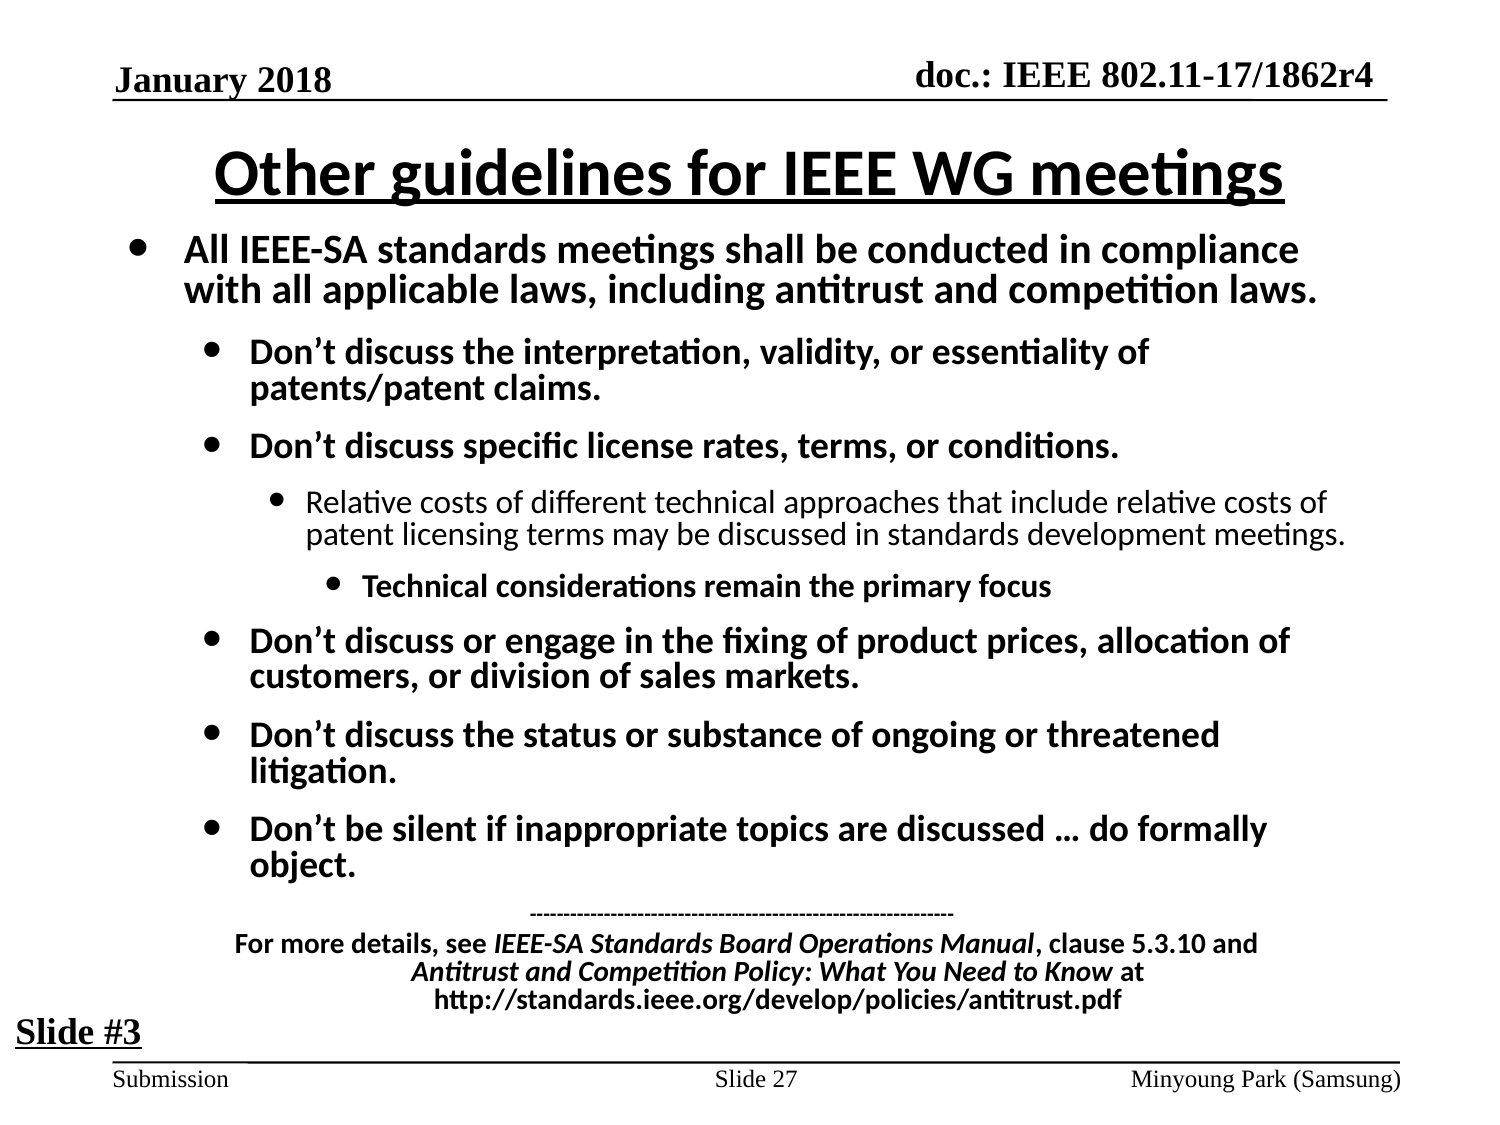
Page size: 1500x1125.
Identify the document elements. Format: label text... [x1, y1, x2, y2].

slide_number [114, 54, 335, 101]
slide_number Slide 27 [712, 1061, 800, 1093]
title Other guidelines for IEEE WG meetings [112, 112, 1388, 224]
text_box Slide #3 [0, 999, 157, 1060]
footer Minyoung Park (Samsung) [949, 1061, 1402, 1093]
list All IEEE-SA standards meetings shall be conducted in compliance with all applicable laws, including antitrust and competition laws. Don’t discuss the interpretation, validity, or essentiality of patents/patent claims. Don’t discuss specific license rates, terms, or conditions. Relative costs of different technical approaches that include relative costs of patent licensing terms may be discussed in standards development meetings. Technical considerations remain the primary focus Don’t discuss or engage in the fixing of product prices, allocation of customers, or division of sales markets. Don’t discuss the status or substance of ongoing or threatened litigation. Don’t be silent if inappropriate topics are discussed … do formally object. --------------------------------------------------------------- For more details, see IEEE-SA Standards Board Operations Manual, clause 5.3.10 and Antitrust and Competition Policy: What You Need to Know at http://standards.ieee.org/develop/policies/antitrust.pdf [112, 224, 1388, 987]
